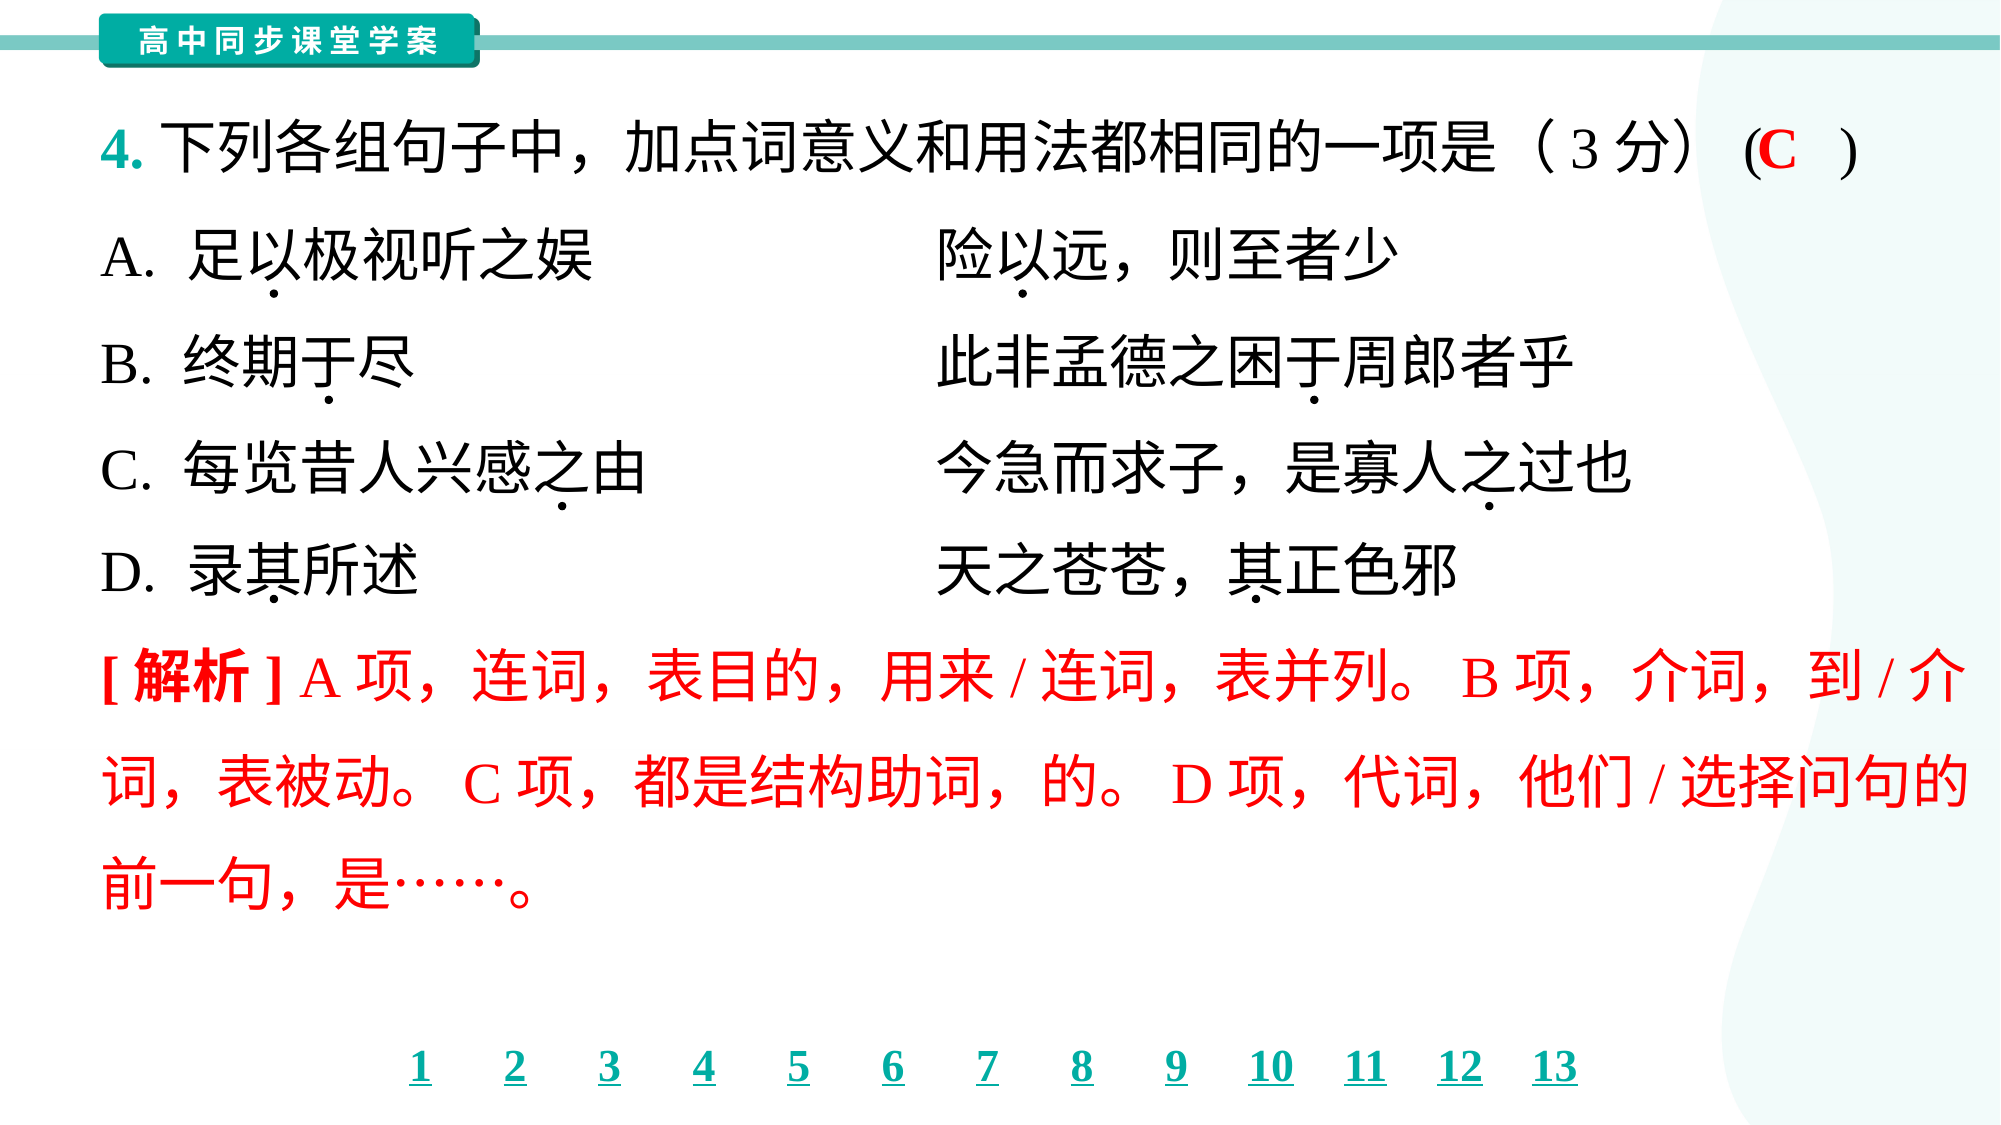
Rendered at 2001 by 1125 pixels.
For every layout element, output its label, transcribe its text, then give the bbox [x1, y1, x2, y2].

text_box [557, 501, 567, 511]
text_box [解析] A项，连词，表目的，用来/连词，表并列。B项，介词，到/介 词，表被动。C项，都是结构助词，的。D项，代词，他们/选择问句的 前一句，是……。 [100, 602, 1899, 907]
text_box [1018, 289, 1027, 298]
text_box [1251, 594, 1261, 604]
text_box [269, 289, 279, 298]
text_box 4.下列各组句子中，加点词意义和用法都相同的一项是（3分）( ) [1821, 76, 1899, 169]
text_box [269, 594, 279, 604]
text_box C [1735, 75, 1821, 169]
text_box [1310, 395, 1319, 405]
text_box A. 足以极视听之娱 险以远，则至者少 B. 终期于尽 此非孟德之困于周郎者乎 C. 每览昔人兴感之由 今急而求子，是寡人之过也 D. 录其所述 天之苍苍，其正色邪 [100, 182, 1899, 592]
text_box [1485, 501, 1494, 511]
text_box [324, 395, 334, 405]
text_box 4.下列各组句子中，加点词意义和用法都相同的一项是（3分）( ) [100, 76, 1735, 169]
picture [0, 0, 2000, 1125]
